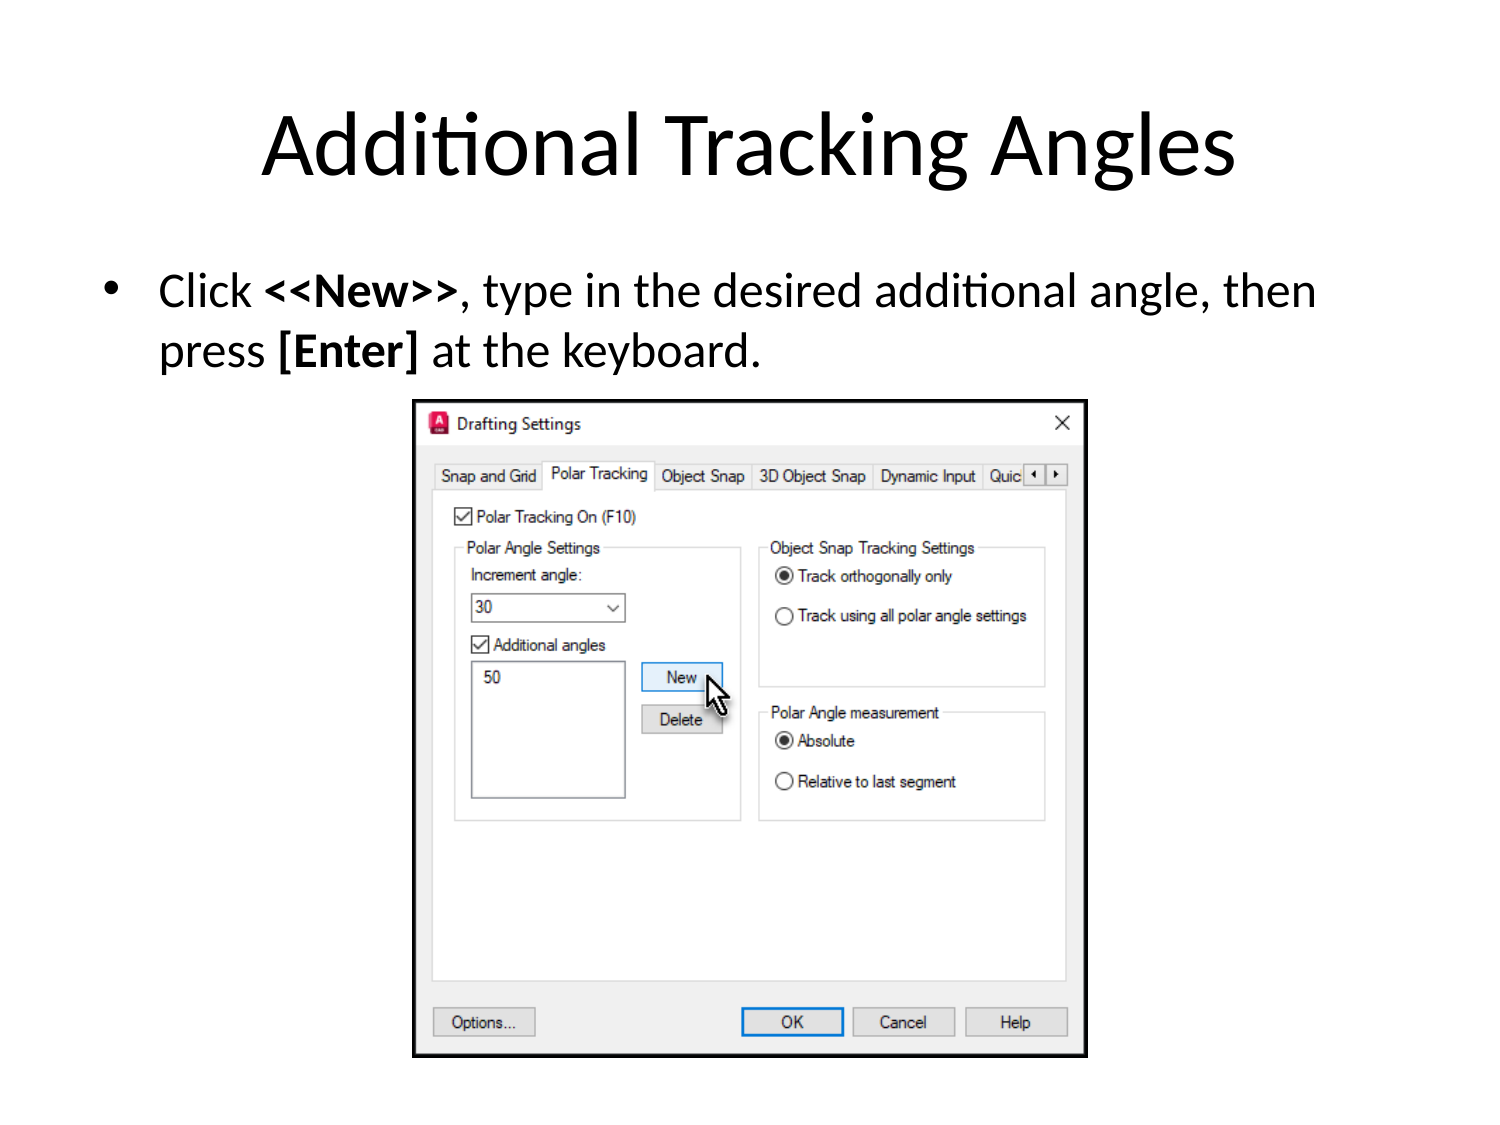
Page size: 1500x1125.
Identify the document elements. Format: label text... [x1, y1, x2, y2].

picture [412, 399, 1088, 1059]
title Additional Tracking Angles [75, 45, 1425, 233]
list Click <<New>>, type in the desired additional angle, then press [Enter] at the keyboard. [87, 249, 1363, 950]
